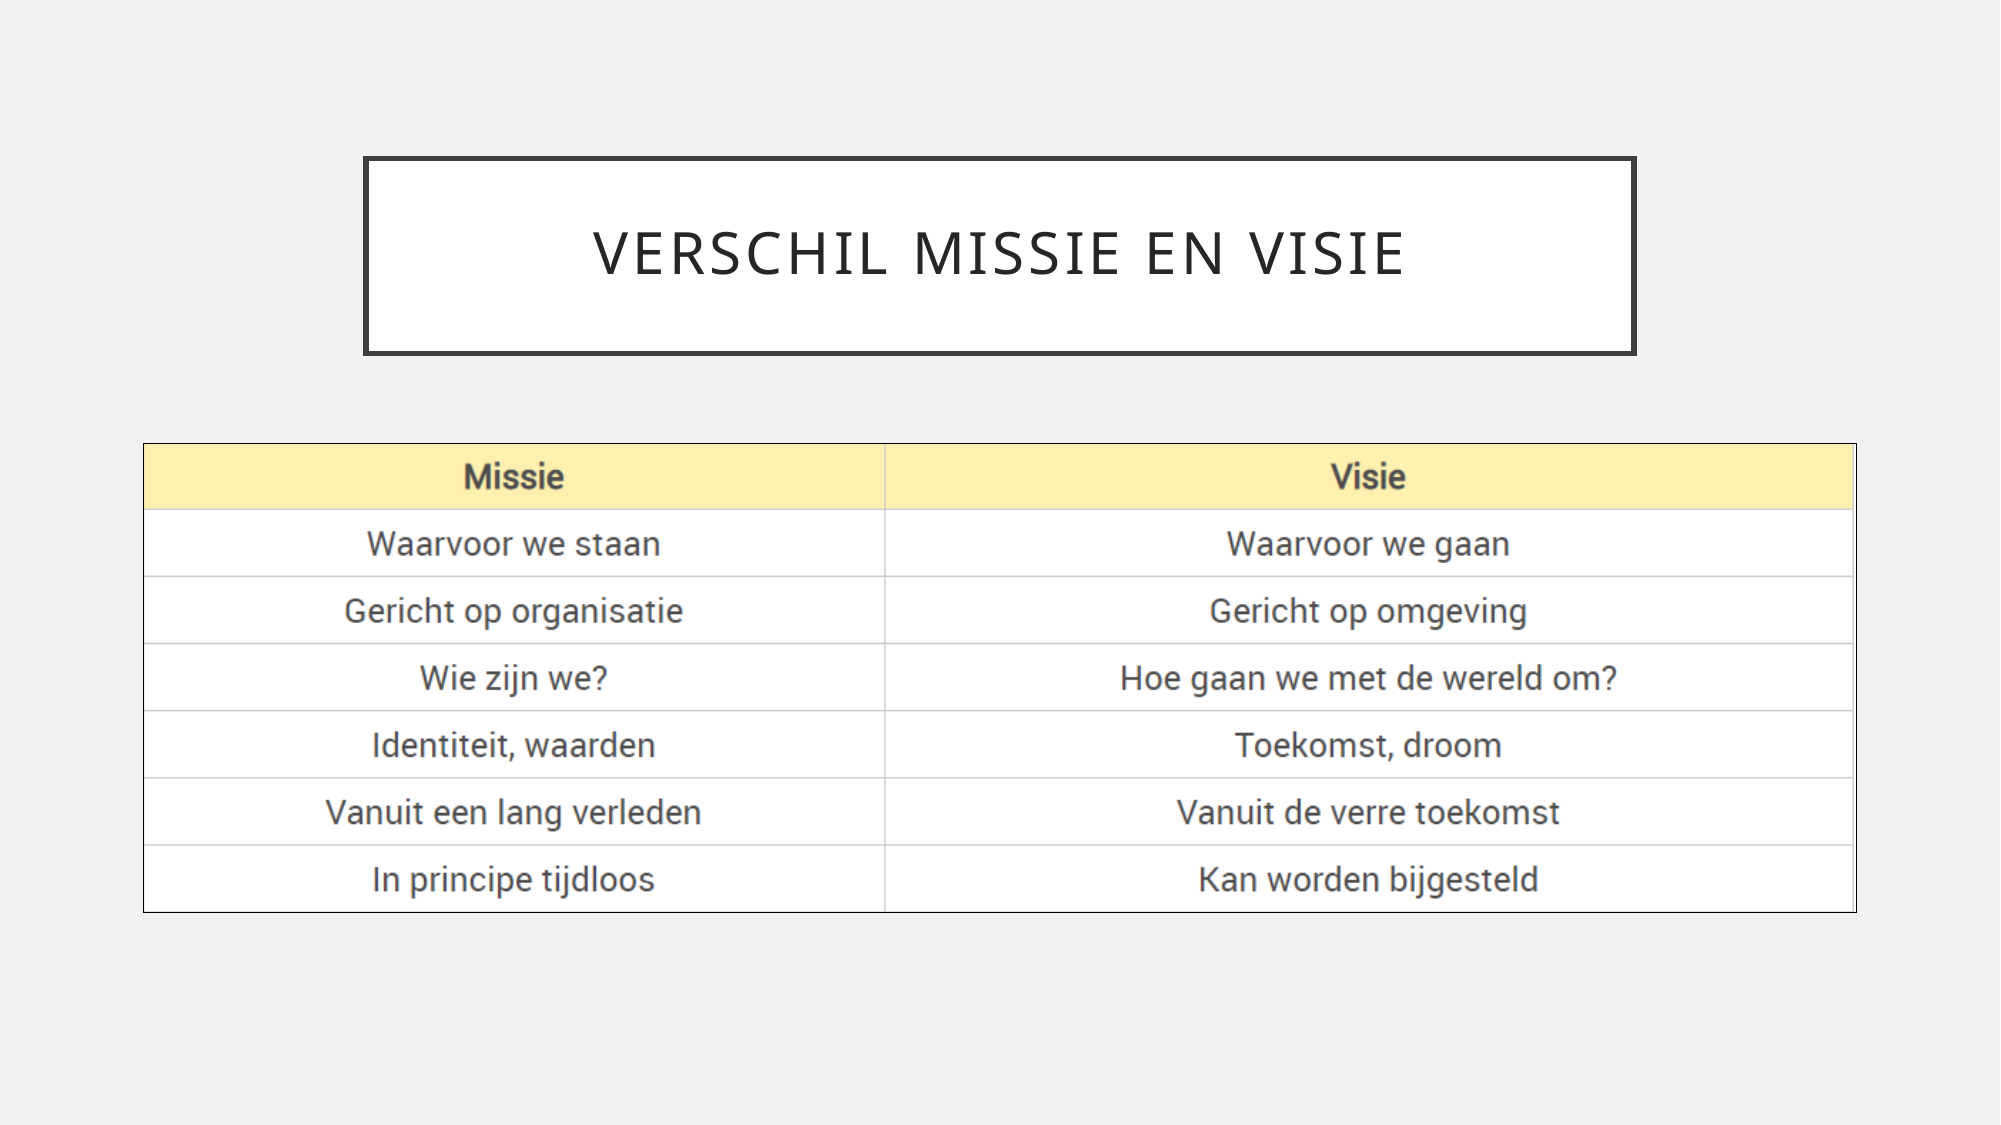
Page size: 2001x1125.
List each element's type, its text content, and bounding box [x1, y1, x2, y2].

title Verschil Missie en visie [363, 156, 1637, 356]
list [142, 443, 1857, 913]
